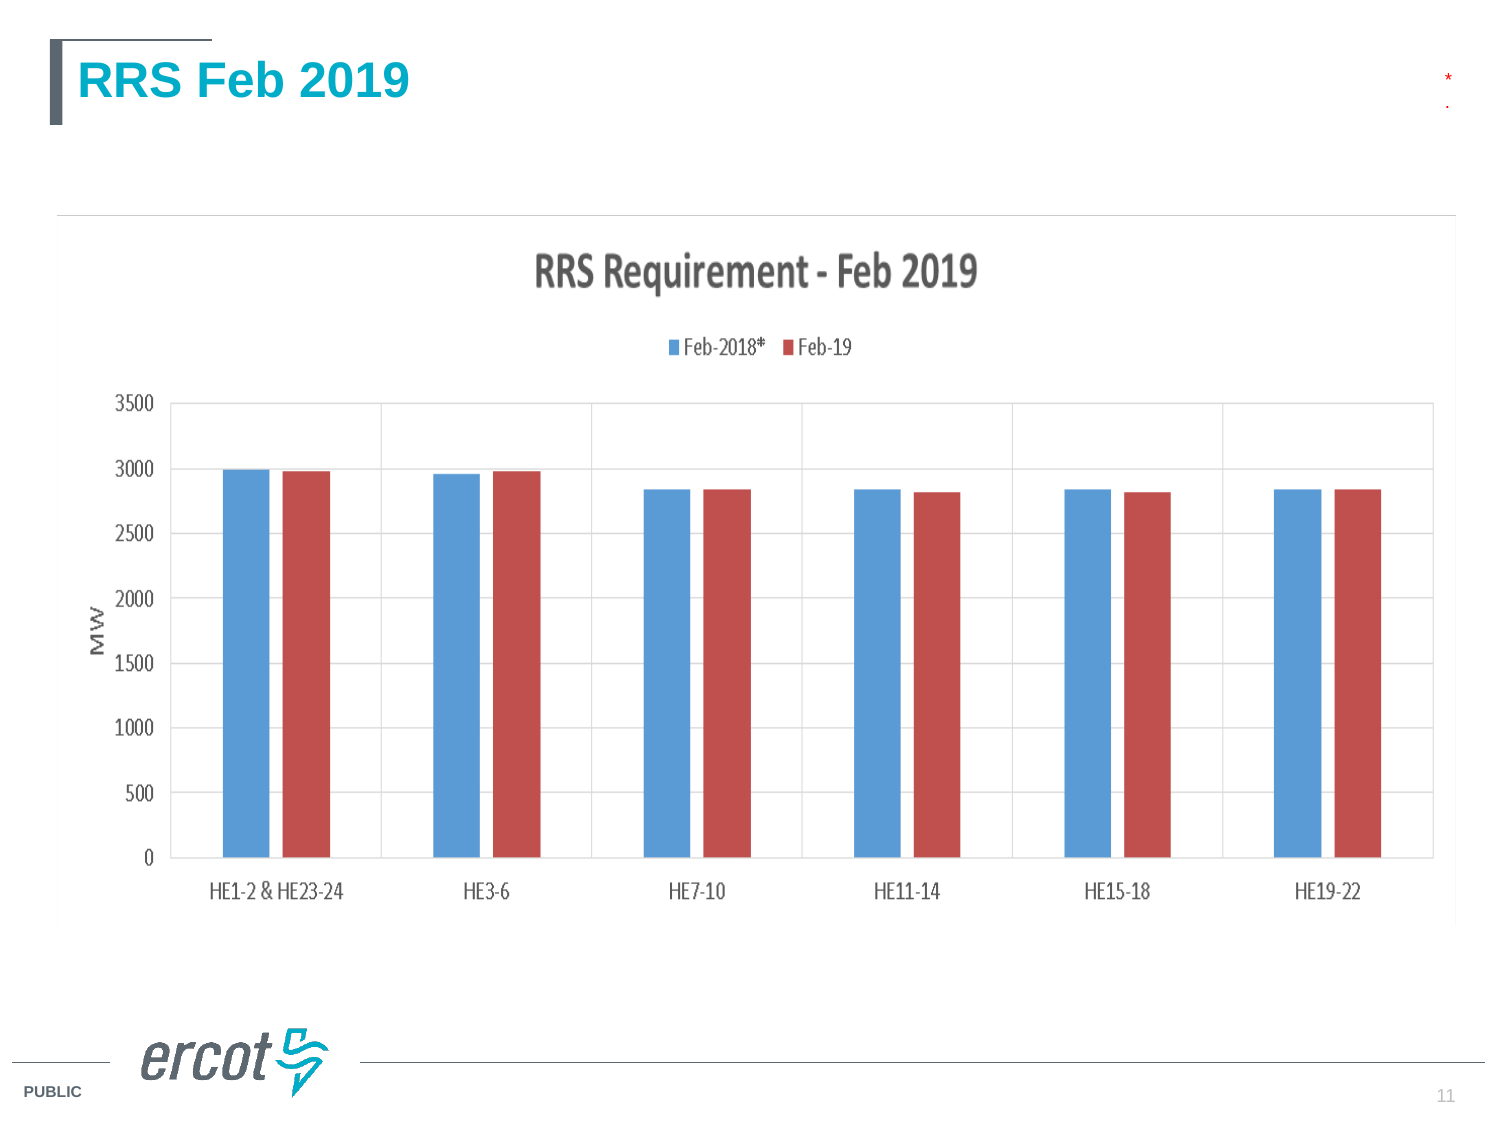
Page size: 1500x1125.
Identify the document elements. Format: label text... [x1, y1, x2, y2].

title RRS Feb 2019 [62, 39, 1450, 125]
picture [137, 1024, 332, 1100]
picture [56, 214, 1457, 926]
text_box *. [1430, 60, 1470, 105]
